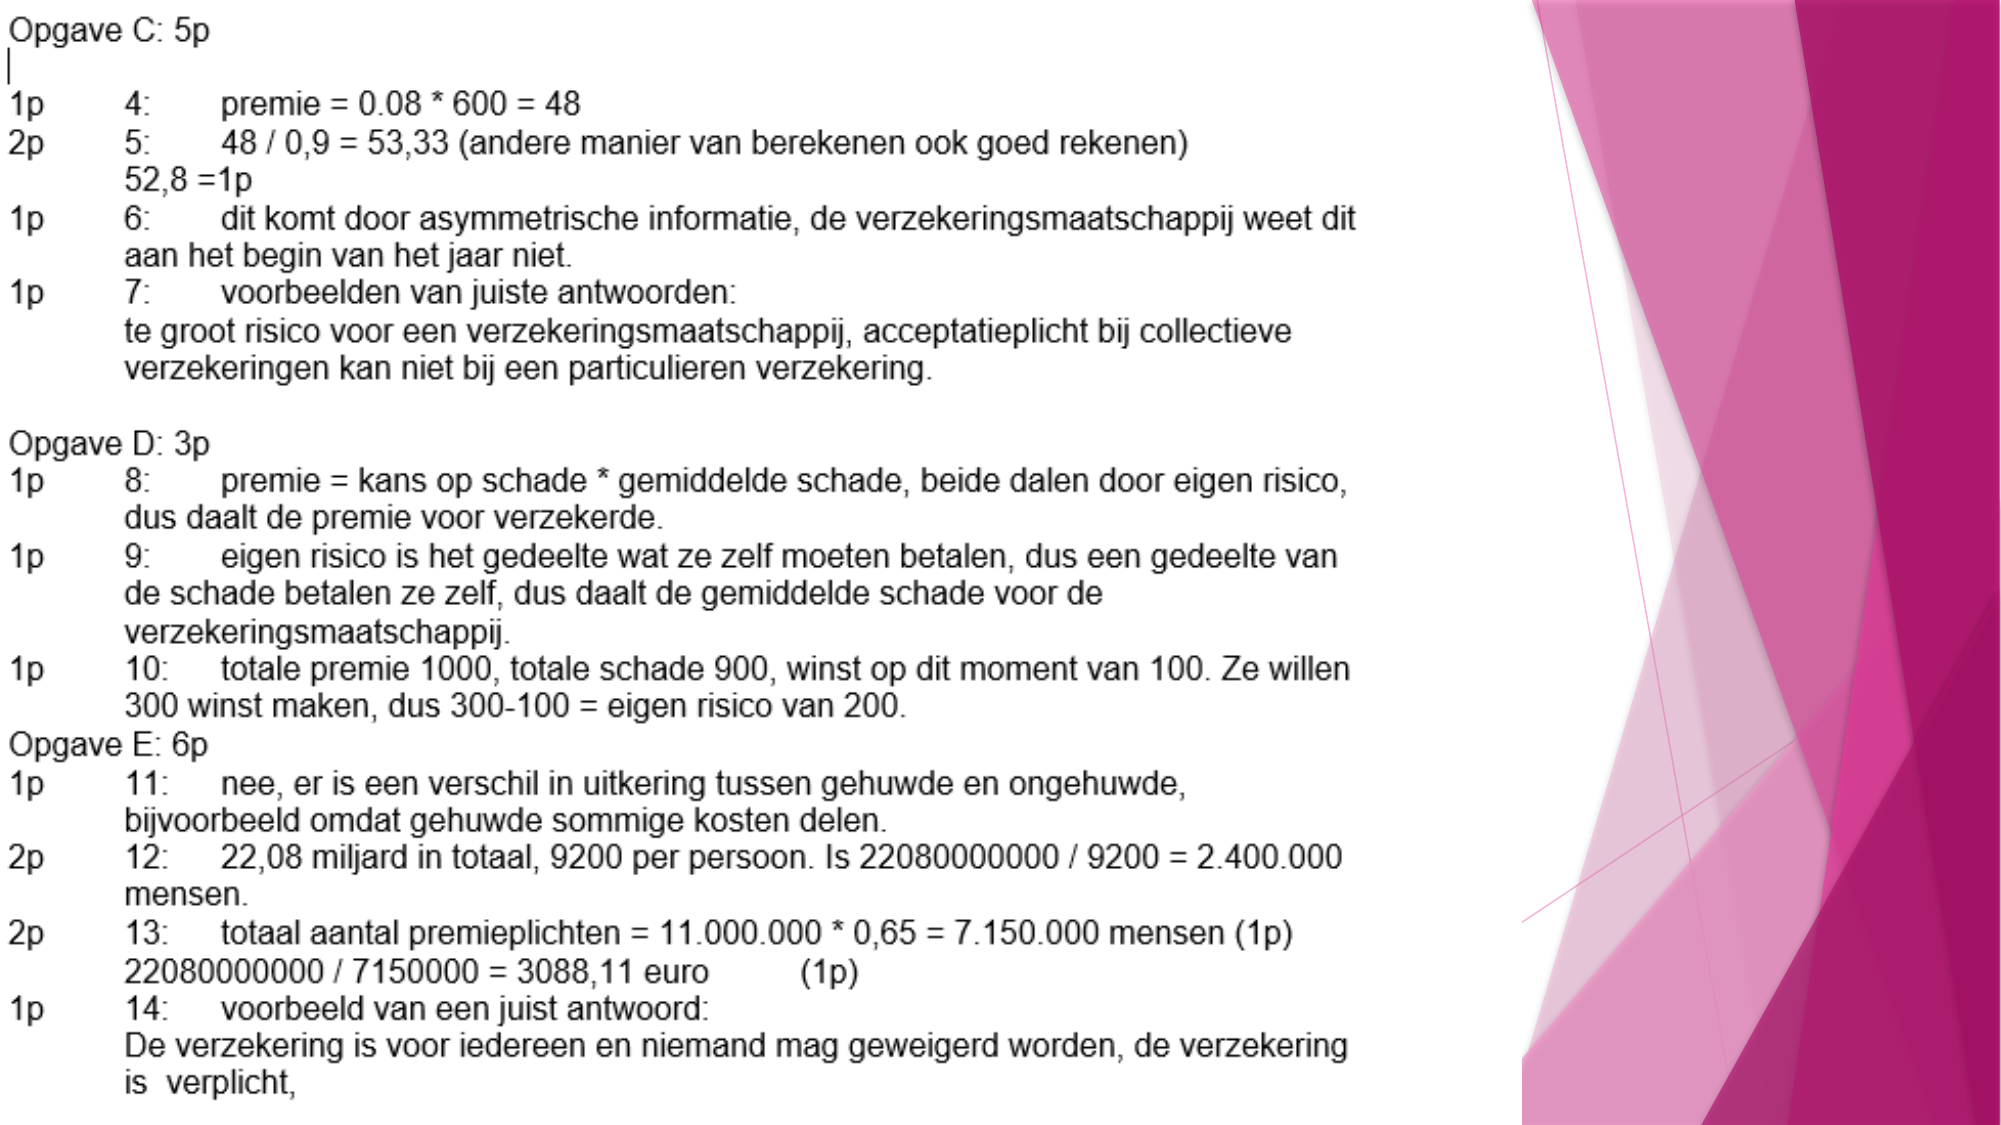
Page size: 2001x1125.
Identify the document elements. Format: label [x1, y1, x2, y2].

picture [0, 0, 1522, 1125]
